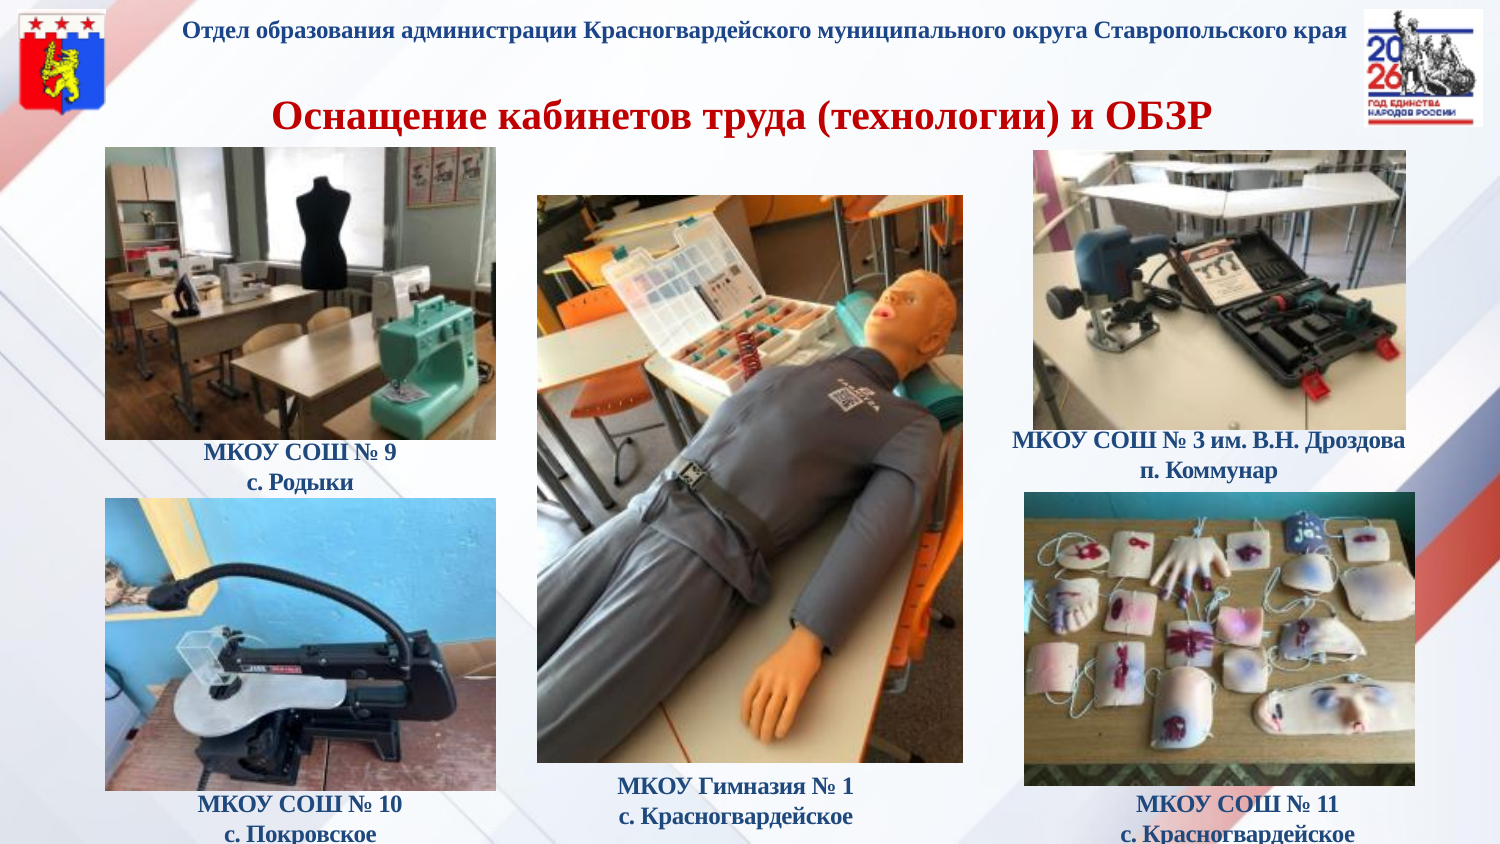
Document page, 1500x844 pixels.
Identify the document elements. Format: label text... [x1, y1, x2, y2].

text_box Отдел образования администрации Красногвардейского муниципального округа Ставропольского края [122, 11, 1363, 76]
picture [0, 0, 1500, 844]
text_box МКОУ СОШ № 10 с. Покровское [95, 779, 505, 844]
text_box МКОУ СОШ № 3 им. В.Н. Дроздова п. Коммунар [994, 416, 1424, 492]
text_box МКОУ СОШ № 11 с. Красногвардейское [1033, 779, 1443, 844]
text_box Оснащение кабинетов труда (технологии) и ОБЗР [109, 80, 1374, 146]
text_box МКОУ СОШ № 9 с. Родыки [95, 428, 505, 503]
text_box МКОУ Гимназия № 1 с. Красногвардейское [531, 762, 941, 838]
